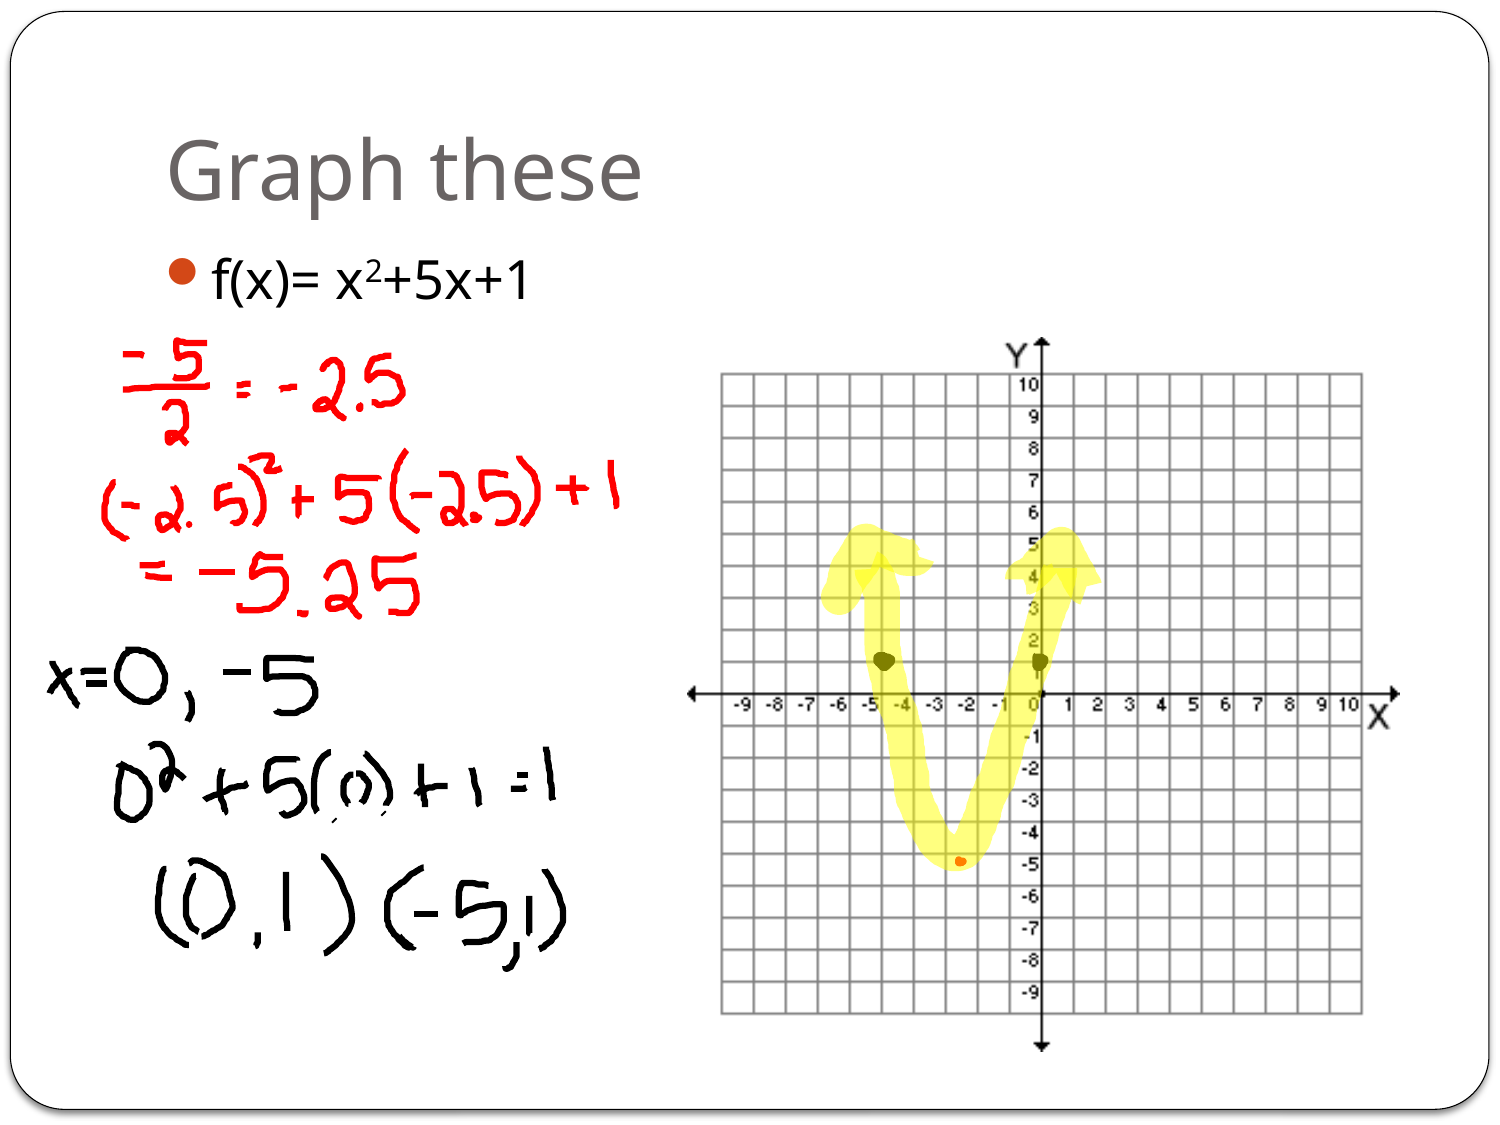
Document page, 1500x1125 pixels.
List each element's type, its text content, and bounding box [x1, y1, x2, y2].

list f(x)= x2+5x+1 [149, 237, 1426, 988]
text_box [116, 761, 151, 821]
text_box [337, 475, 380, 523]
text_box [439, 473, 467, 527]
picture [687, 337, 1400, 1052]
text_box [420, 763, 424, 788]
text_box [321, 855, 353, 955]
text_box [313, 751, 331, 813]
text_box [219, 769, 224, 792]
text_box [145, 574, 172, 579]
text_box [173, 339, 208, 379]
text_box [238, 553, 287, 612]
text_box [480, 471, 519, 524]
text_box [392, 449, 418, 532]
text_box [265, 657, 317, 714]
text_box [62, 680, 80, 707]
text_box [291, 498, 314, 502]
text_box [324, 561, 360, 618]
text_box [280, 385, 298, 391]
text_box [415, 785, 448, 795]
text_box [116, 648, 166, 703]
text_box [80, 669, 106, 673]
text_box [48, 670, 73, 694]
text_box [471, 513, 480, 522]
text_box [122, 384, 210, 391]
title Graph these [149, 44, 1426, 233]
text_box [538, 869, 564, 950]
text_box [342, 774, 354, 805]
text_box [610, 459, 618, 507]
text_box [201, 873, 234, 938]
text_box [314, 359, 345, 419]
text_box [510, 786, 527, 790]
text_box [458, 882, 505, 945]
text_box [373, 554, 418, 614]
text_box [219, 793, 227, 814]
text_box [249, 454, 282, 472]
text_box [188, 859, 222, 876]
text_box [265, 758, 305, 817]
text_box [364, 752, 391, 806]
text_box [149, 743, 186, 791]
text_box [51, 660, 61, 677]
text_box [386, 866, 424, 949]
text_box [470, 767, 481, 807]
text_box [572, 489, 577, 505]
text_box [297, 501, 301, 517]
text_box [164, 401, 188, 445]
text_box [366, 355, 404, 406]
text_box [285, 871, 289, 931]
text_box [103, 481, 128, 541]
text_box [122, 353, 145, 357]
text_box [504, 942, 518, 970]
text_box [356, 772, 370, 804]
text_box [216, 484, 246, 525]
text_box [157, 868, 189, 946]
text_box [518, 455, 539, 527]
text_box [545, 746, 554, 801]
text_box [185, 875, 199, 933]
text_box [238, 466, 265, 527]
text_box [203, 782, 249, 801]
text_box [254, 932, 259, 948]
text_box [186, 691, 193, 722]
text_box [411, 494, 433, 498]
text_box [157, 486, 182, 531]
text_box [422, 793, 426, 808]
text_box [297, 610, 307, 616]
